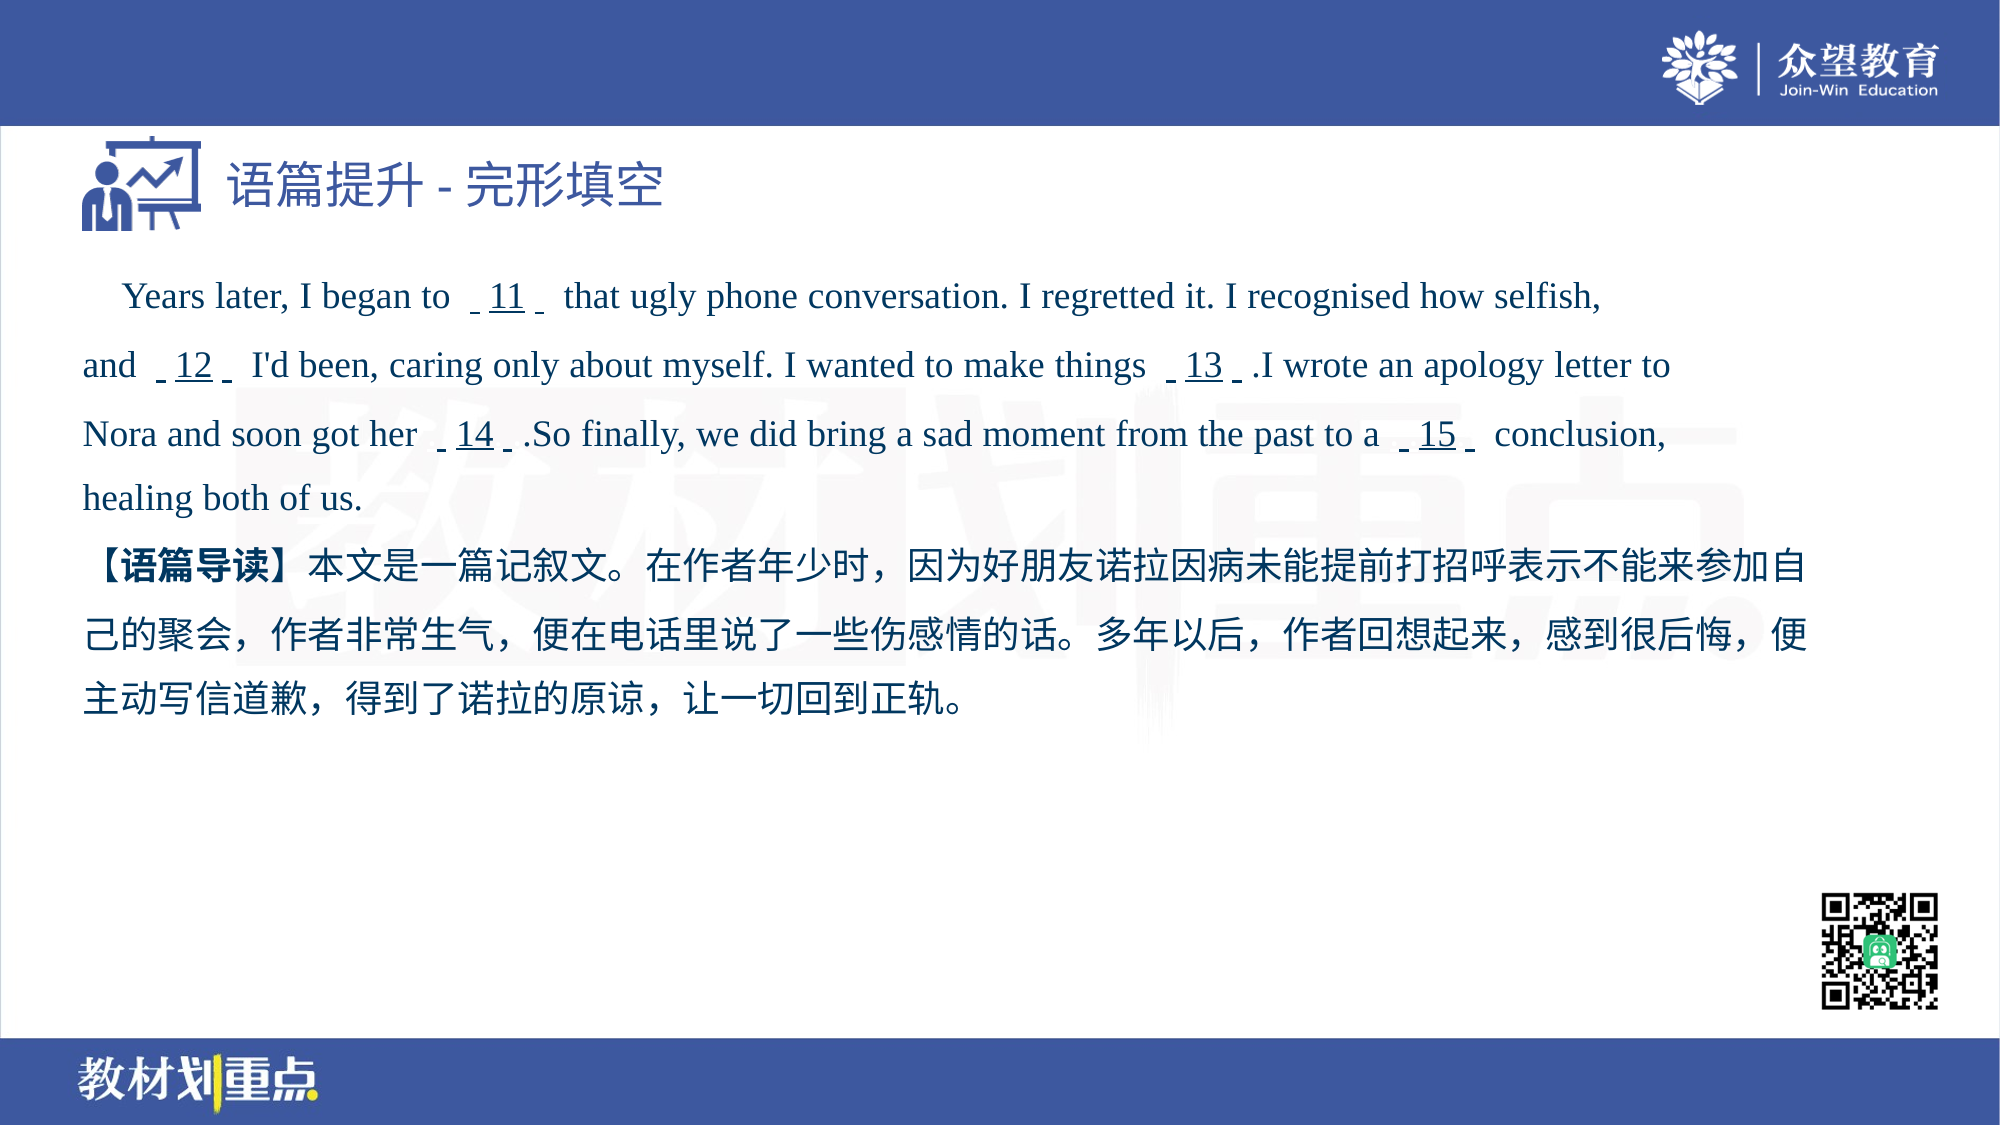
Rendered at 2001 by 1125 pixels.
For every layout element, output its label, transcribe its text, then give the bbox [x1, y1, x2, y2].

text_box Years later, I began to . .11. . that ugly phone conversation. I regretted it. I recognised how selfish, and . .12. . I'd been, caring only about myself. I wanted to make things . .13. ..I wrote an apology letter to Nora and soon got her . .14. ..So finally, we did bring a sad moment from the past to a . .15. . conclusion, healing both of us. [82, 247, 1817, 512]
picture [0, 0, 2000, 1125]
text_box 【语篇导读】本文是一篇记叙文。在作者年少时，因为好朋友诺拉因病未能提前打招呼表示不能来参加自 己的聚会，作者非常生气，便在电话里说了一些伤感情的话。多年以后，作者回想起来，感到很后悔，便 主动写信道歉，得到了诺拉的原谅，让一切回到正轨。 [82, 518, 1817, 714]
